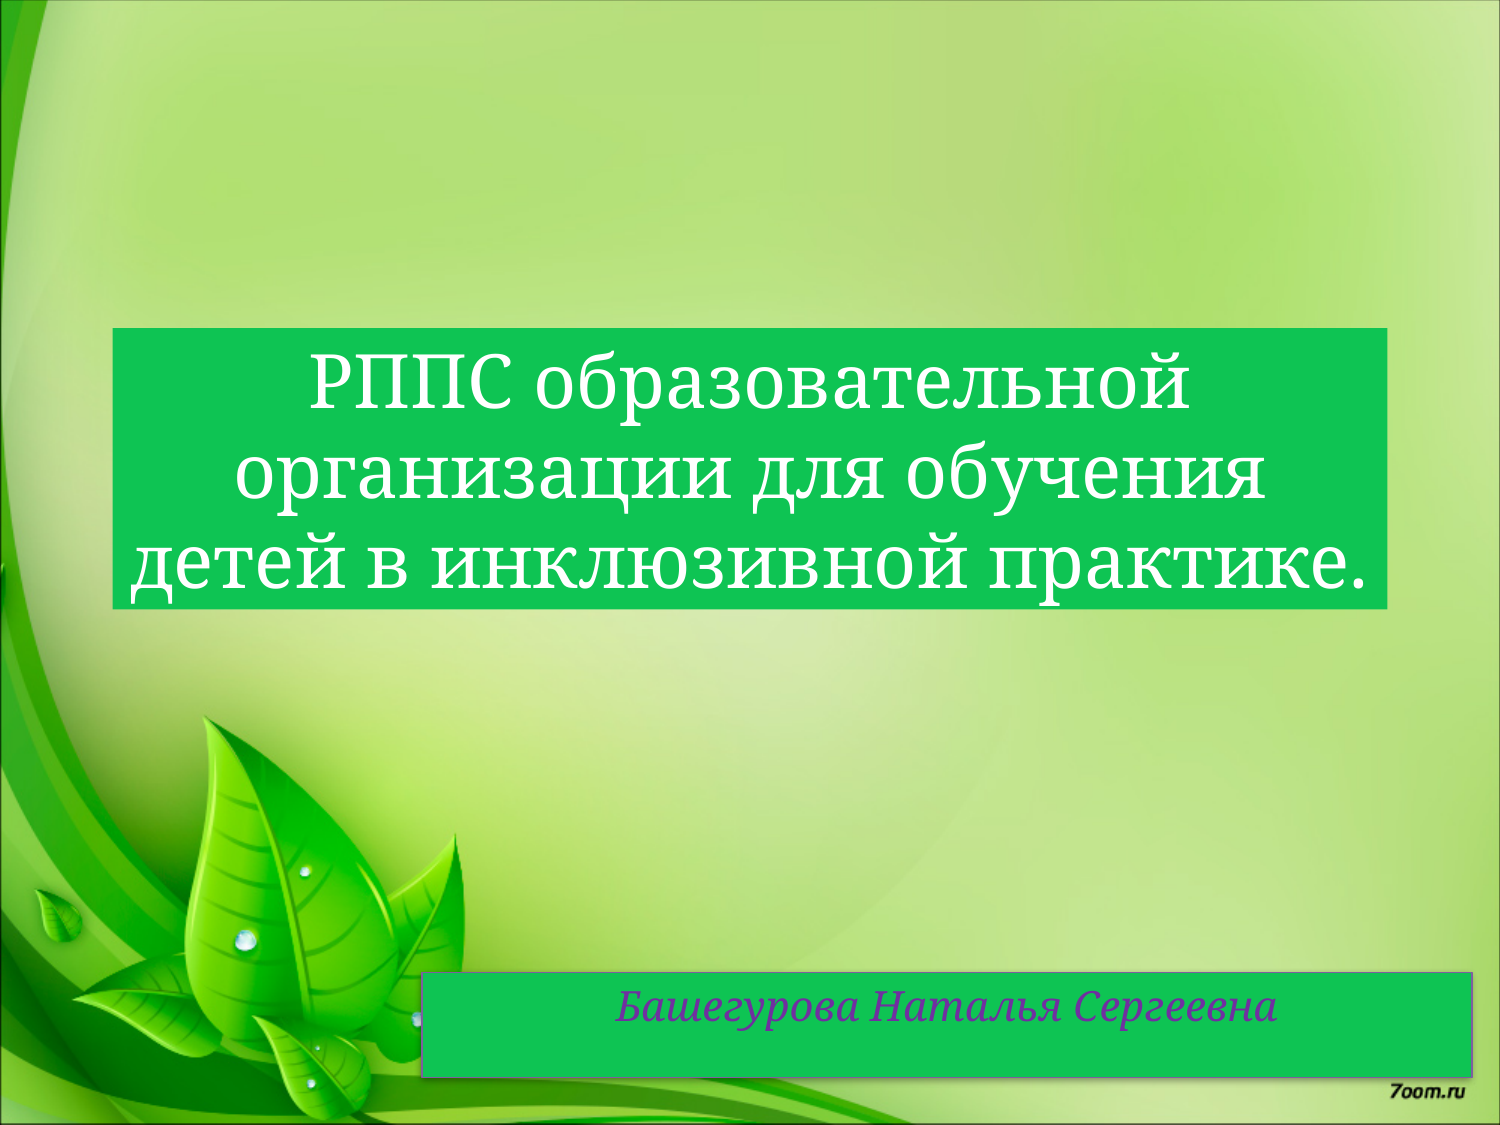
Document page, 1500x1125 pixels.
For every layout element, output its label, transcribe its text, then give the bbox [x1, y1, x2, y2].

title РППС образовательной организации для обучения детей в инклюзивной практике. [112, 328, 1388, 610]
picture [0, 0, 1500, 1125]
subtitle Башегурова Наталья Сергеевна [421, 972, 1473, 1078]
